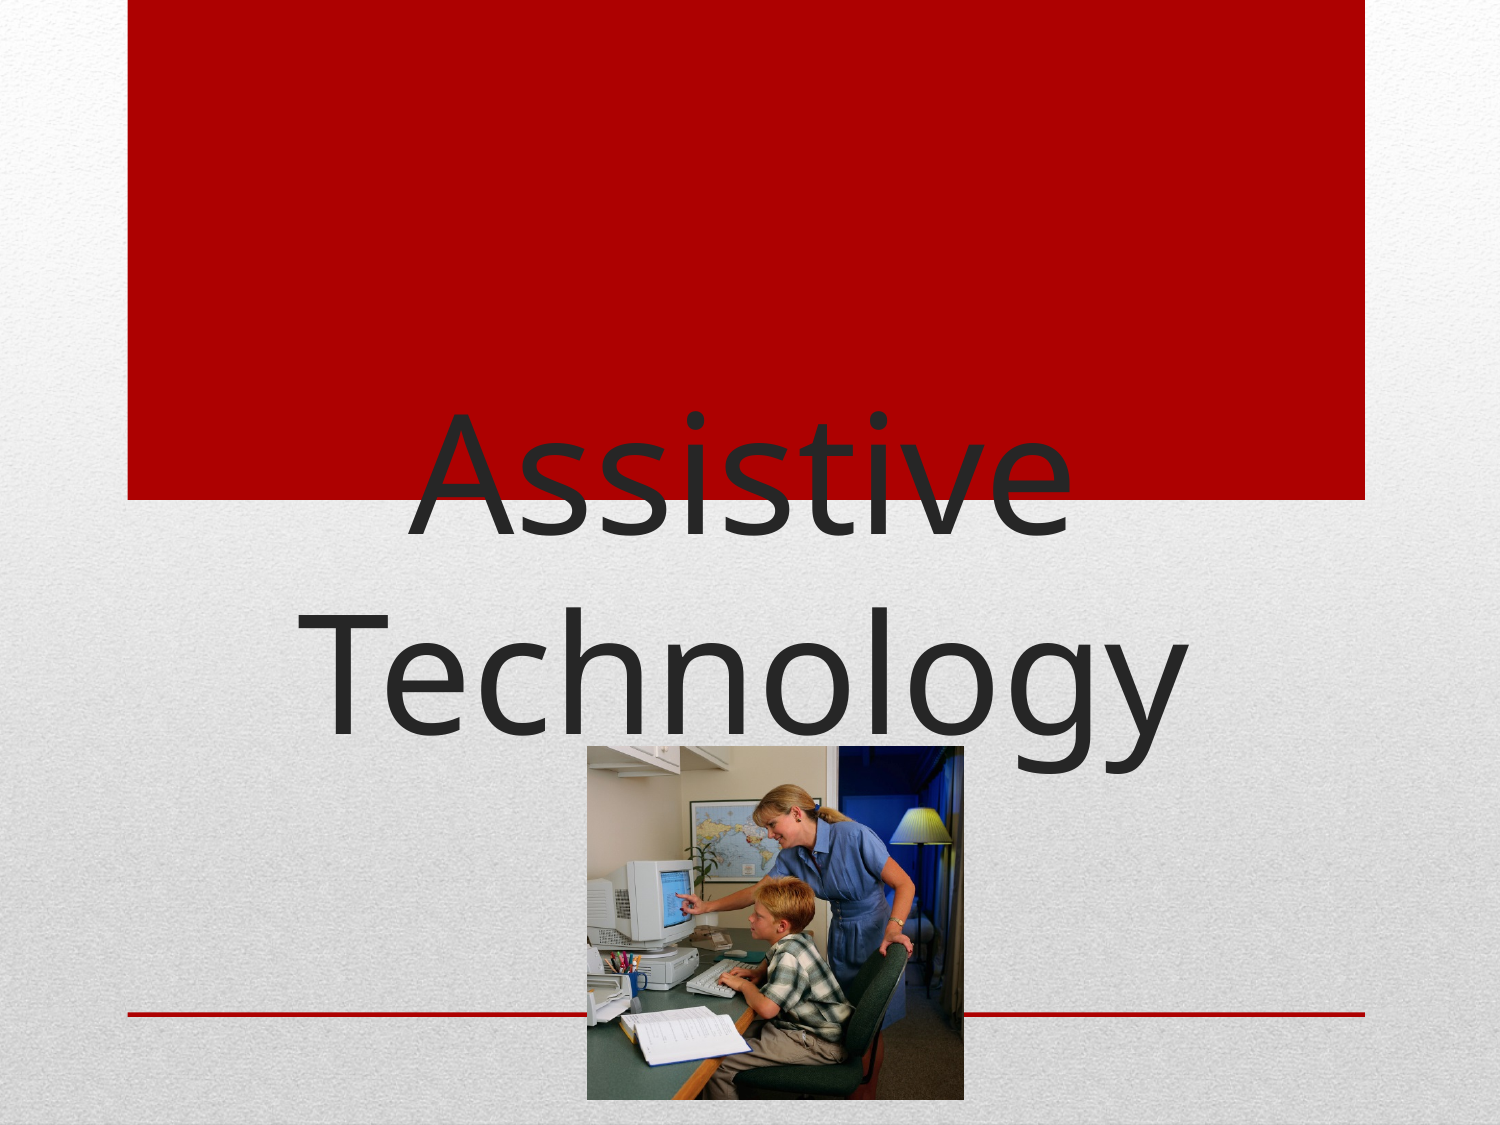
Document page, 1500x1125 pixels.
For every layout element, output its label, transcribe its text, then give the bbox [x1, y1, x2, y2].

picture [586, 745, 965, 1101]
title Assistive Technology [125, 525, 1363, 775]
